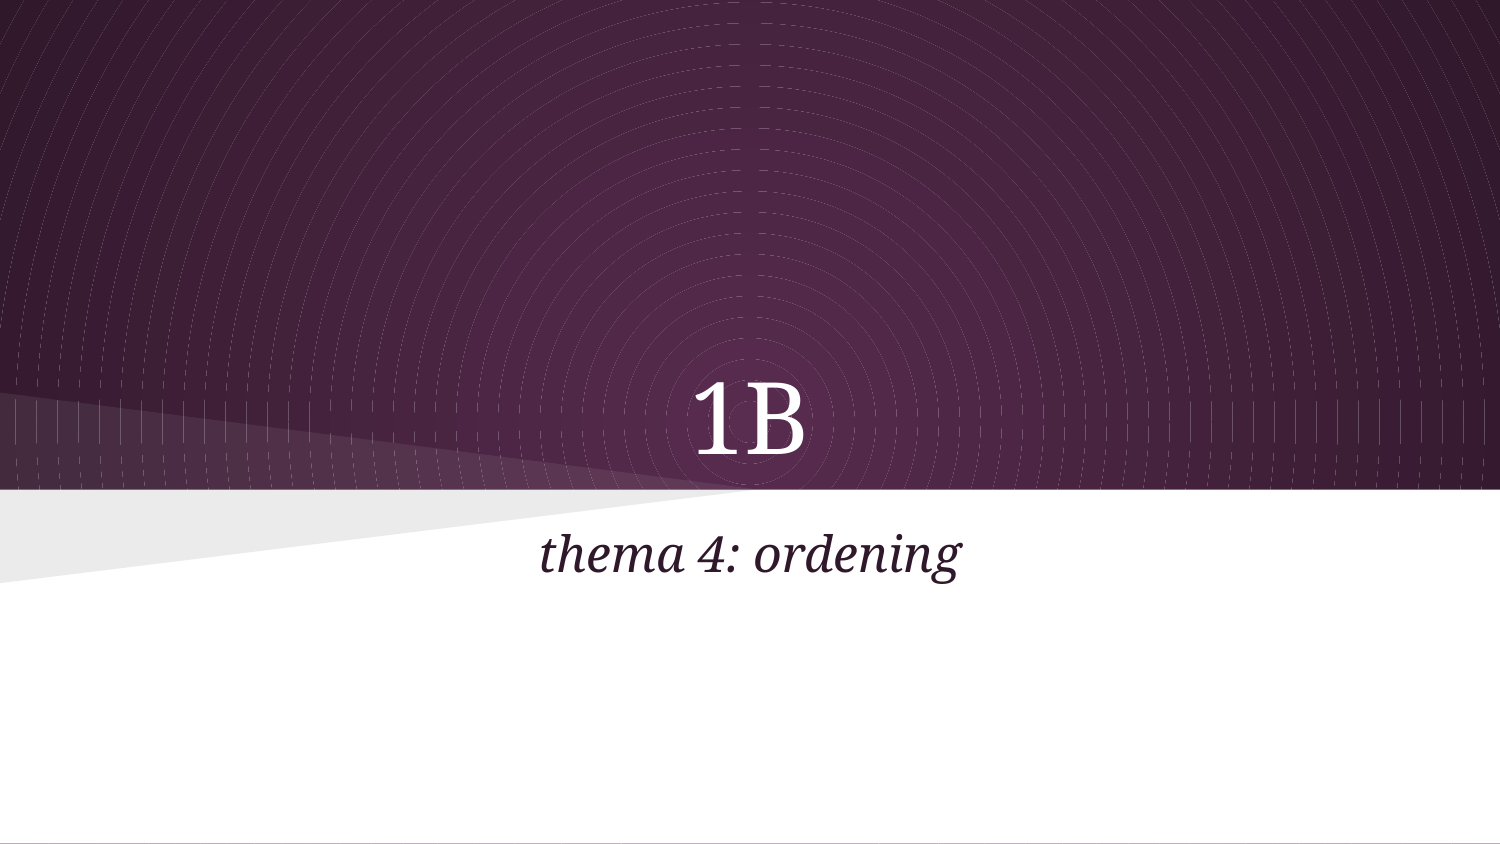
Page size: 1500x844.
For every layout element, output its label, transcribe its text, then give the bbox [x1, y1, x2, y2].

subtitle thema 4: ordening [112, 507, 1388, 617]
title 1B [112, 286, 1388, 490]
